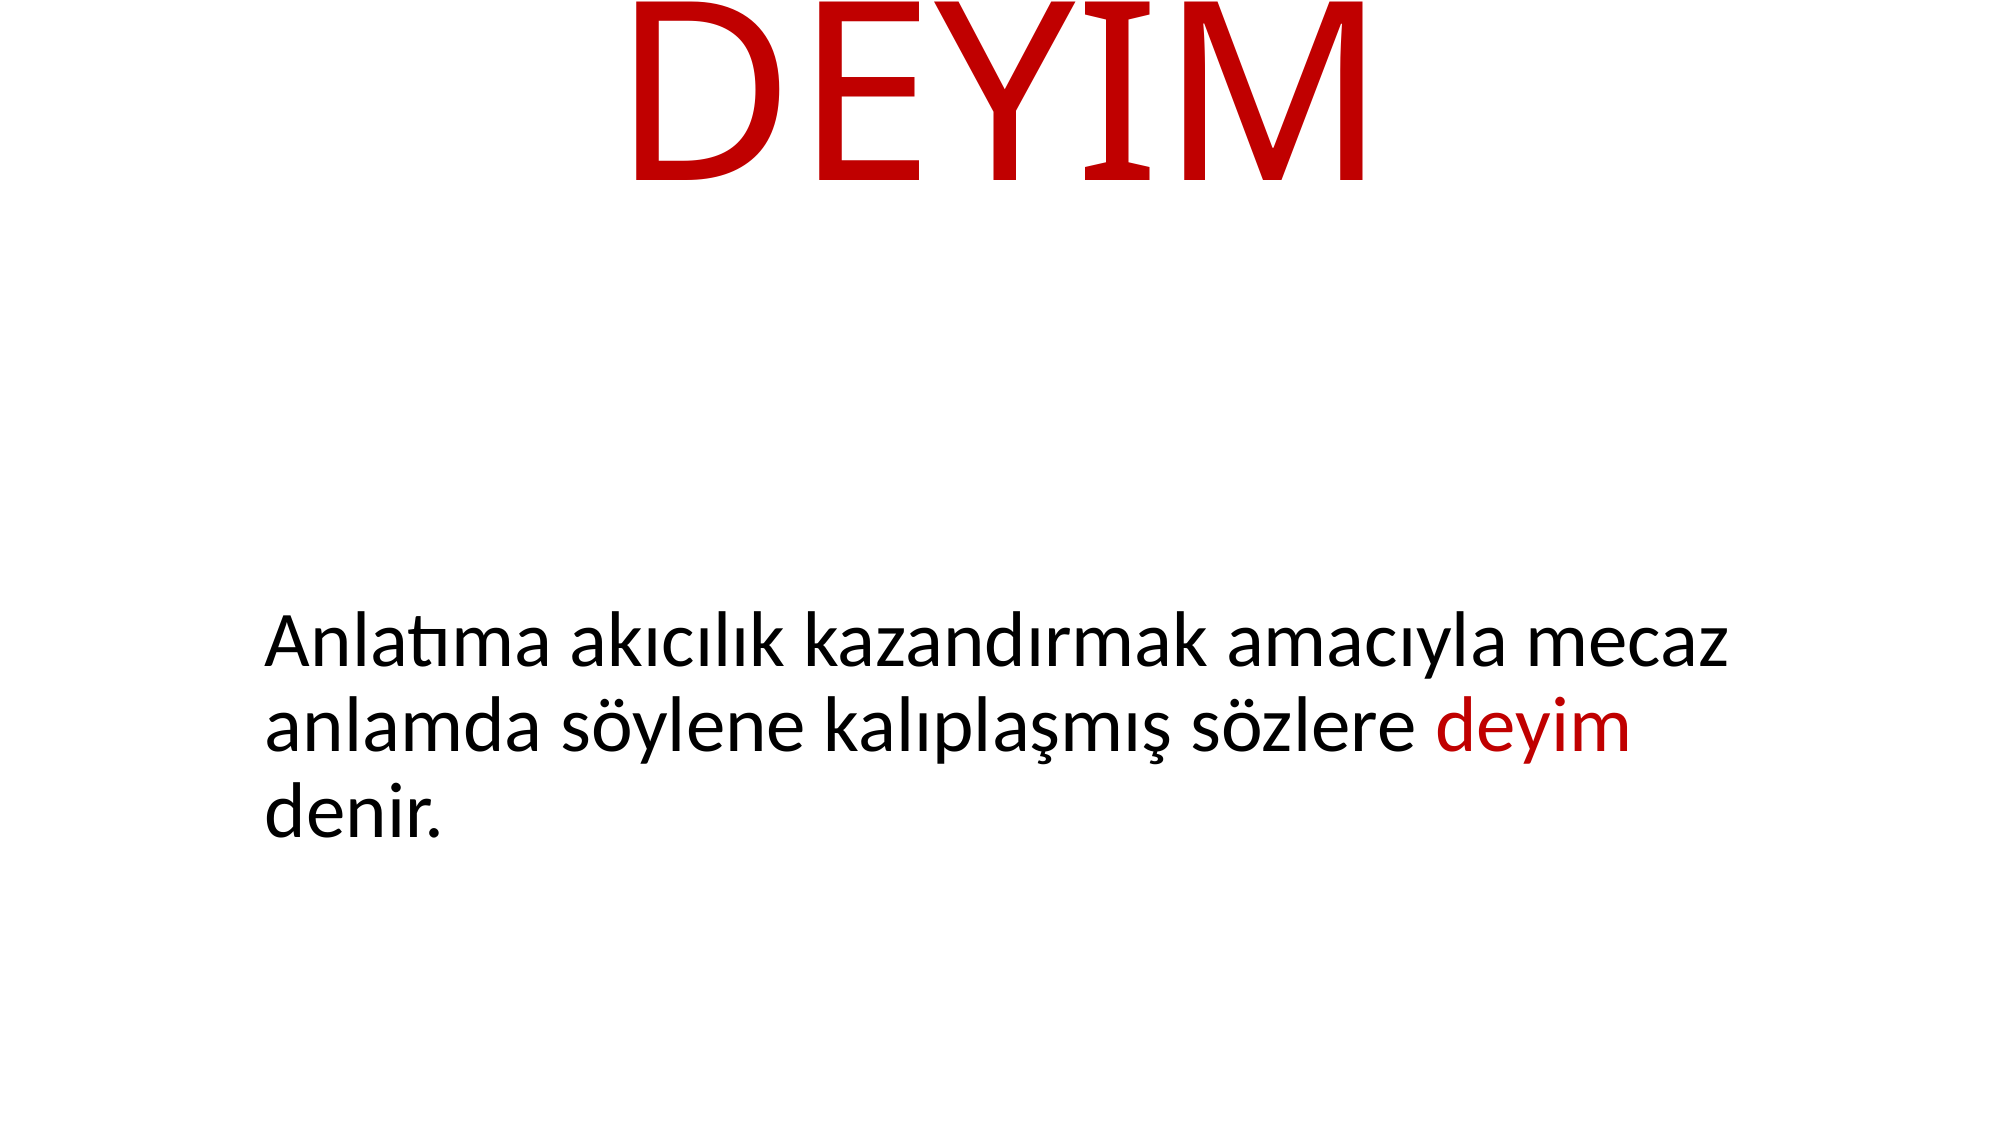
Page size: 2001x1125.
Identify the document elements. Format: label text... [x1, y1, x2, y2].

subtitle Anlatıma akıcılık kazandırmak amacıyla mecaz anlamda söylene kalıplaşmış sözlere deyim denir. [249, 590, 1750, 863]
title DEYİM [249, 150, 1750, 542]
